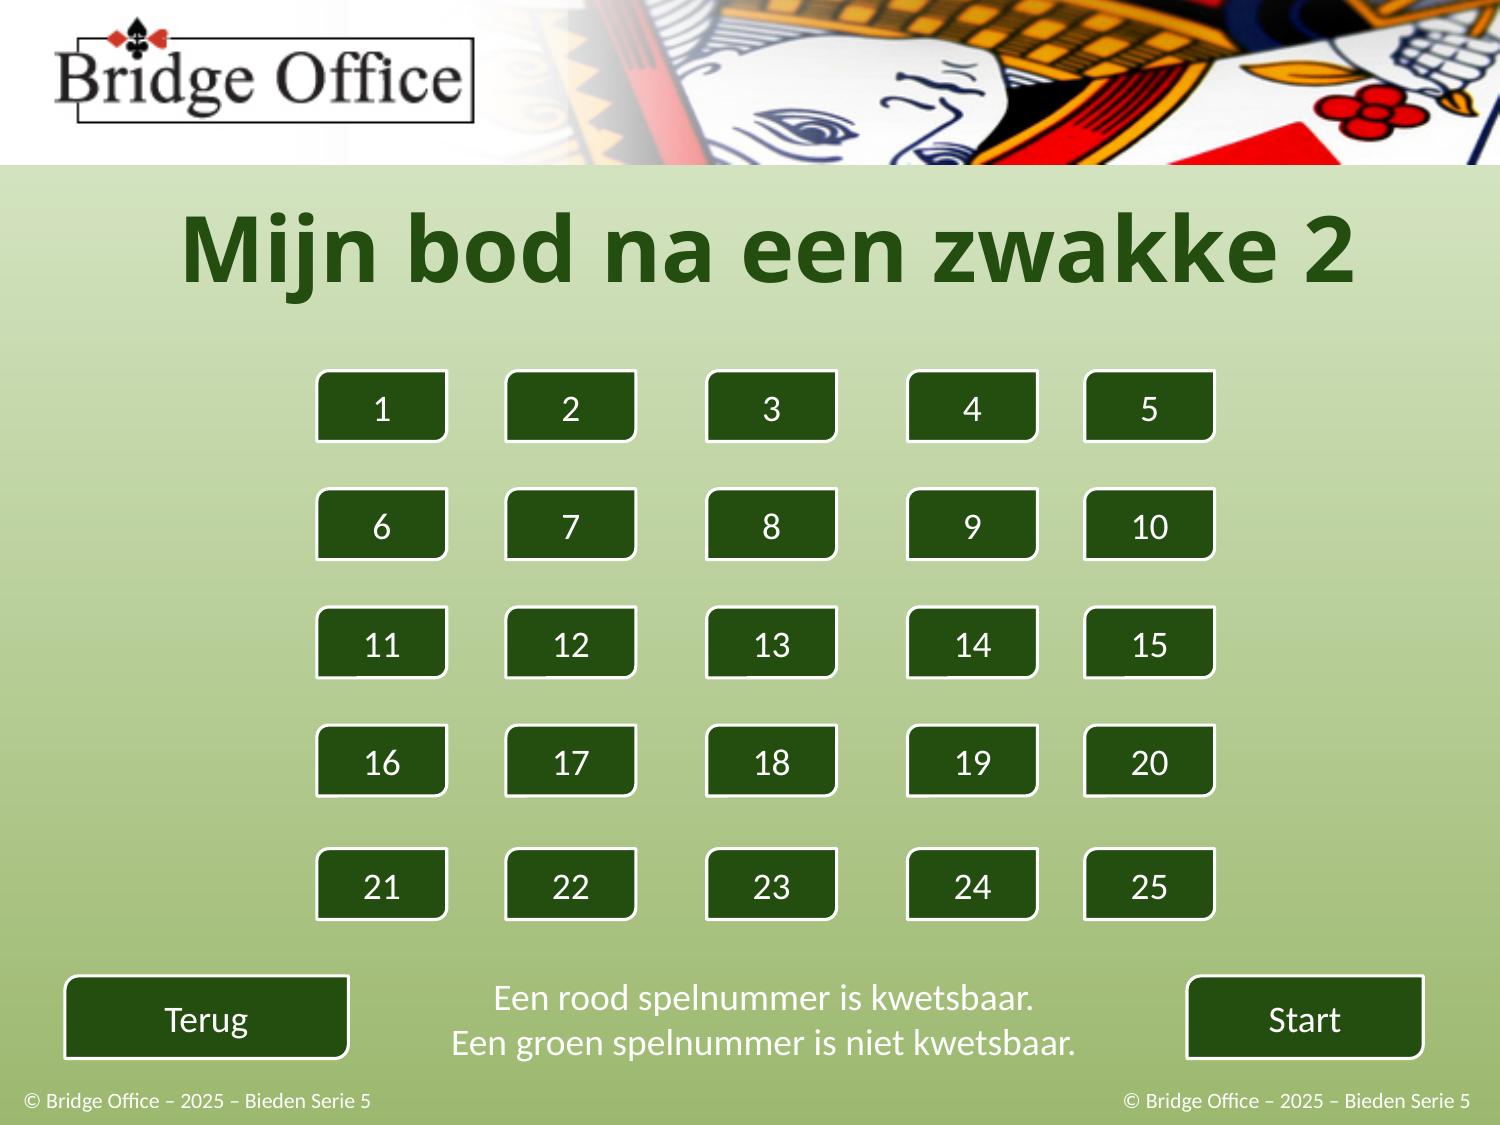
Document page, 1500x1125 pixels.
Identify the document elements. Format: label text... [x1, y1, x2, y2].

text_box 11 [315, 605, 449, 680]
text_box Een rood spelnummer is kwetsbaar. Een groen spelnummer is niet kwetsbaar. [356, 965, 1172, 1071]
text_box 14 [905, 605, 1039, 680]
text_box 4 [905, 369, 1039, 444]
text_box 18 [705, 723, 839, 798]
text_box 6 [315, 487, 449, 562]
text_box 12 [504, 605, 638, 680]
text_box 2 [504, 369, 638, 444]
text_box 25 [1083, 847, 1217, 922]
text_box 15 [1083, 605, 1217, 680]
text_box Terug [63, 974, 350, 1061]
text_box Mijn bod na een zwakke 2 [64, 183, 1470, 309]
text_box Start [1185, 974, 1425, 1061]
text_box 5 [1083, 369, 1217, 444]
text_box 22 [504, 847, 638, 922]
text_box 23 [705, 847, 839, 922]
text_box 3 [705, 369, 839, 444]
text_box 17 [504, 723, 638, 798]
text_box 8 [705, 487, 839, 562]
text_box 24 [905, 847, 1039, 922]
text_box 10 [1083, 487, 1217, 562]
text_box 20 [1083, 723, 1217, 798]
text_box © Bridge Office – 2025 – Bieden Serie 5 [1107, 1079, 1500, 1121]
text_box 16 [315, 723, 449, 798]
text_box 7 [504, 487, 638, 562]
text_box 13 [705, 605, 839, 680]
text_box 19 [905, 723, 1039, 798]
text_box © Bridge Office – 2025 – Bieden Serie 5 [8, 1079, 393, 1121]
text_box 21 [315, 847, 449, 922]
picture [0, 0, 1500, 166]
text_box 9 [905, 487, 1039, 562]
text_box 1 [315, 369, 449, 444]
